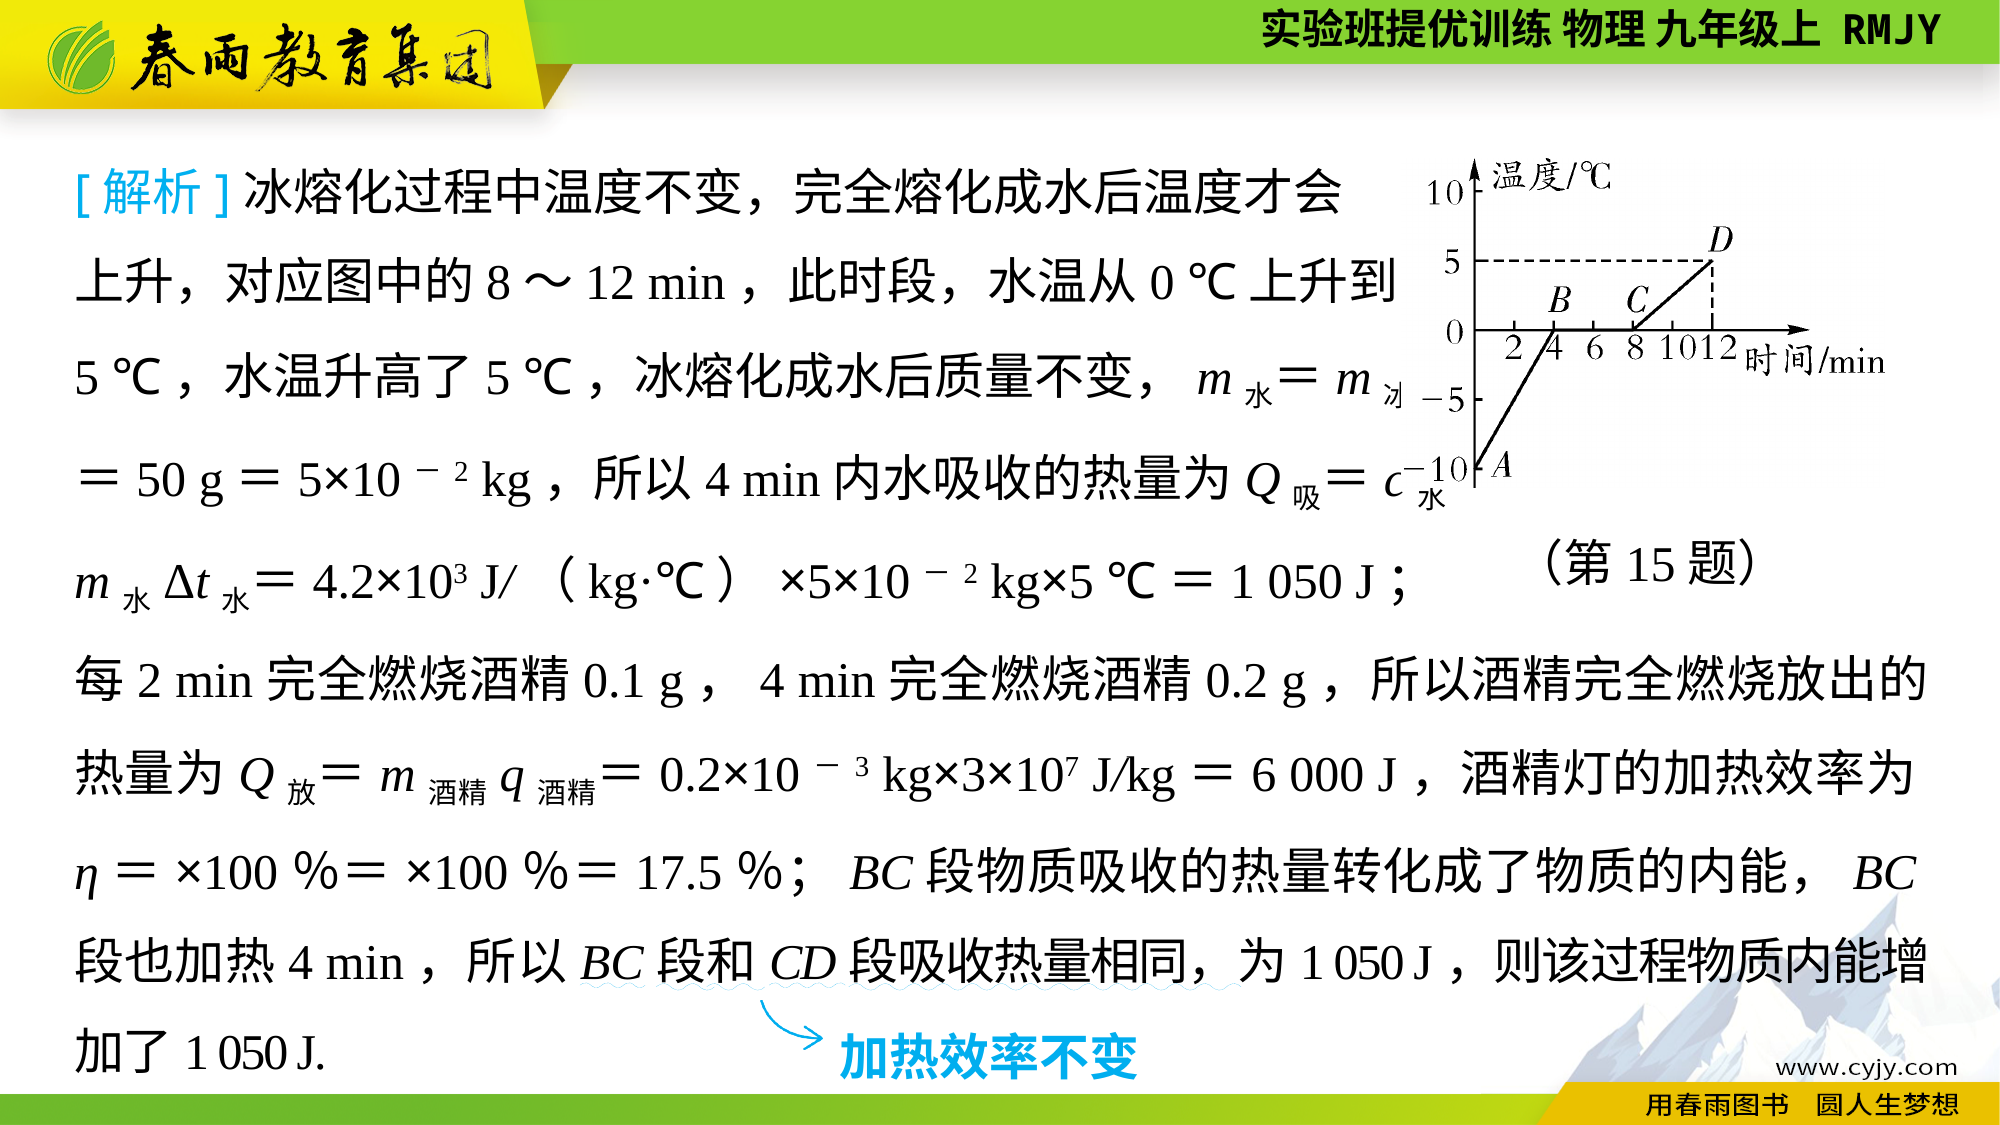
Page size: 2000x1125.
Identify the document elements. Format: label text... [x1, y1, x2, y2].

text_box 加热效率不变 [825, 1000, 1155, 1093]
text_box （第15题） [1498, 523, 1803, 599]
picture [0, 0, 2000, 1125]
